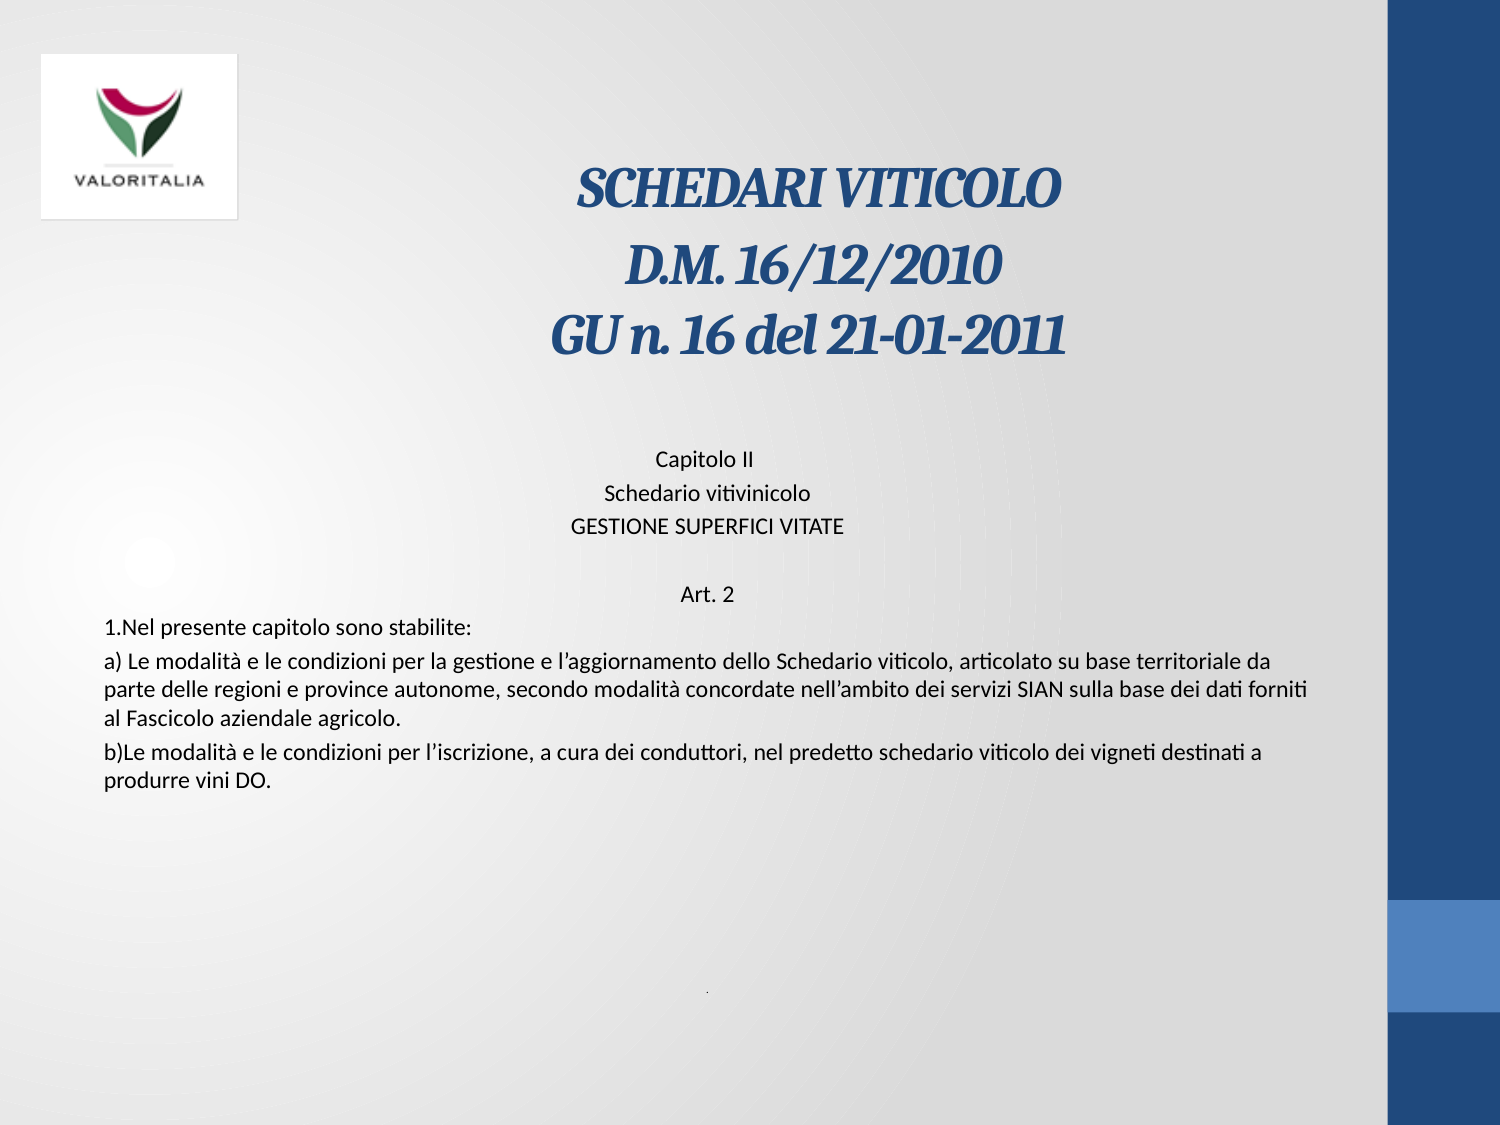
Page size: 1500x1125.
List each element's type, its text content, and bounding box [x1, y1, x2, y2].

title SCHEDARI VITICOLO D.M. 16/12/2010 GU n. 16 del 21-01-2011 [265, 45, 1353, 433]
list Capitolo II Schedario vitivinicolo GESTIONE SUPERFICI VITATE Art. 2 1.Nel presente capitolo sono stabilite: a) Le modalità e le condizioni per la gestione e l’aggiornamento dello Schedario viticolo, articolato su base territoriale da parte delle regioni e province autonome, secondo modalità concordate nell’ambito dei servizi SIAN sulla base dei dati forniti al Fascicolo aziendale agricolo. b)Le modalità e le condizioni per l’iscrizione, a cura dei conduttori, nel predetto schedario viticolo dei vigneti destinati a produrre vini DO. . [76, 397, 1327, 1012]
picture [40, 54, 241, 223]
